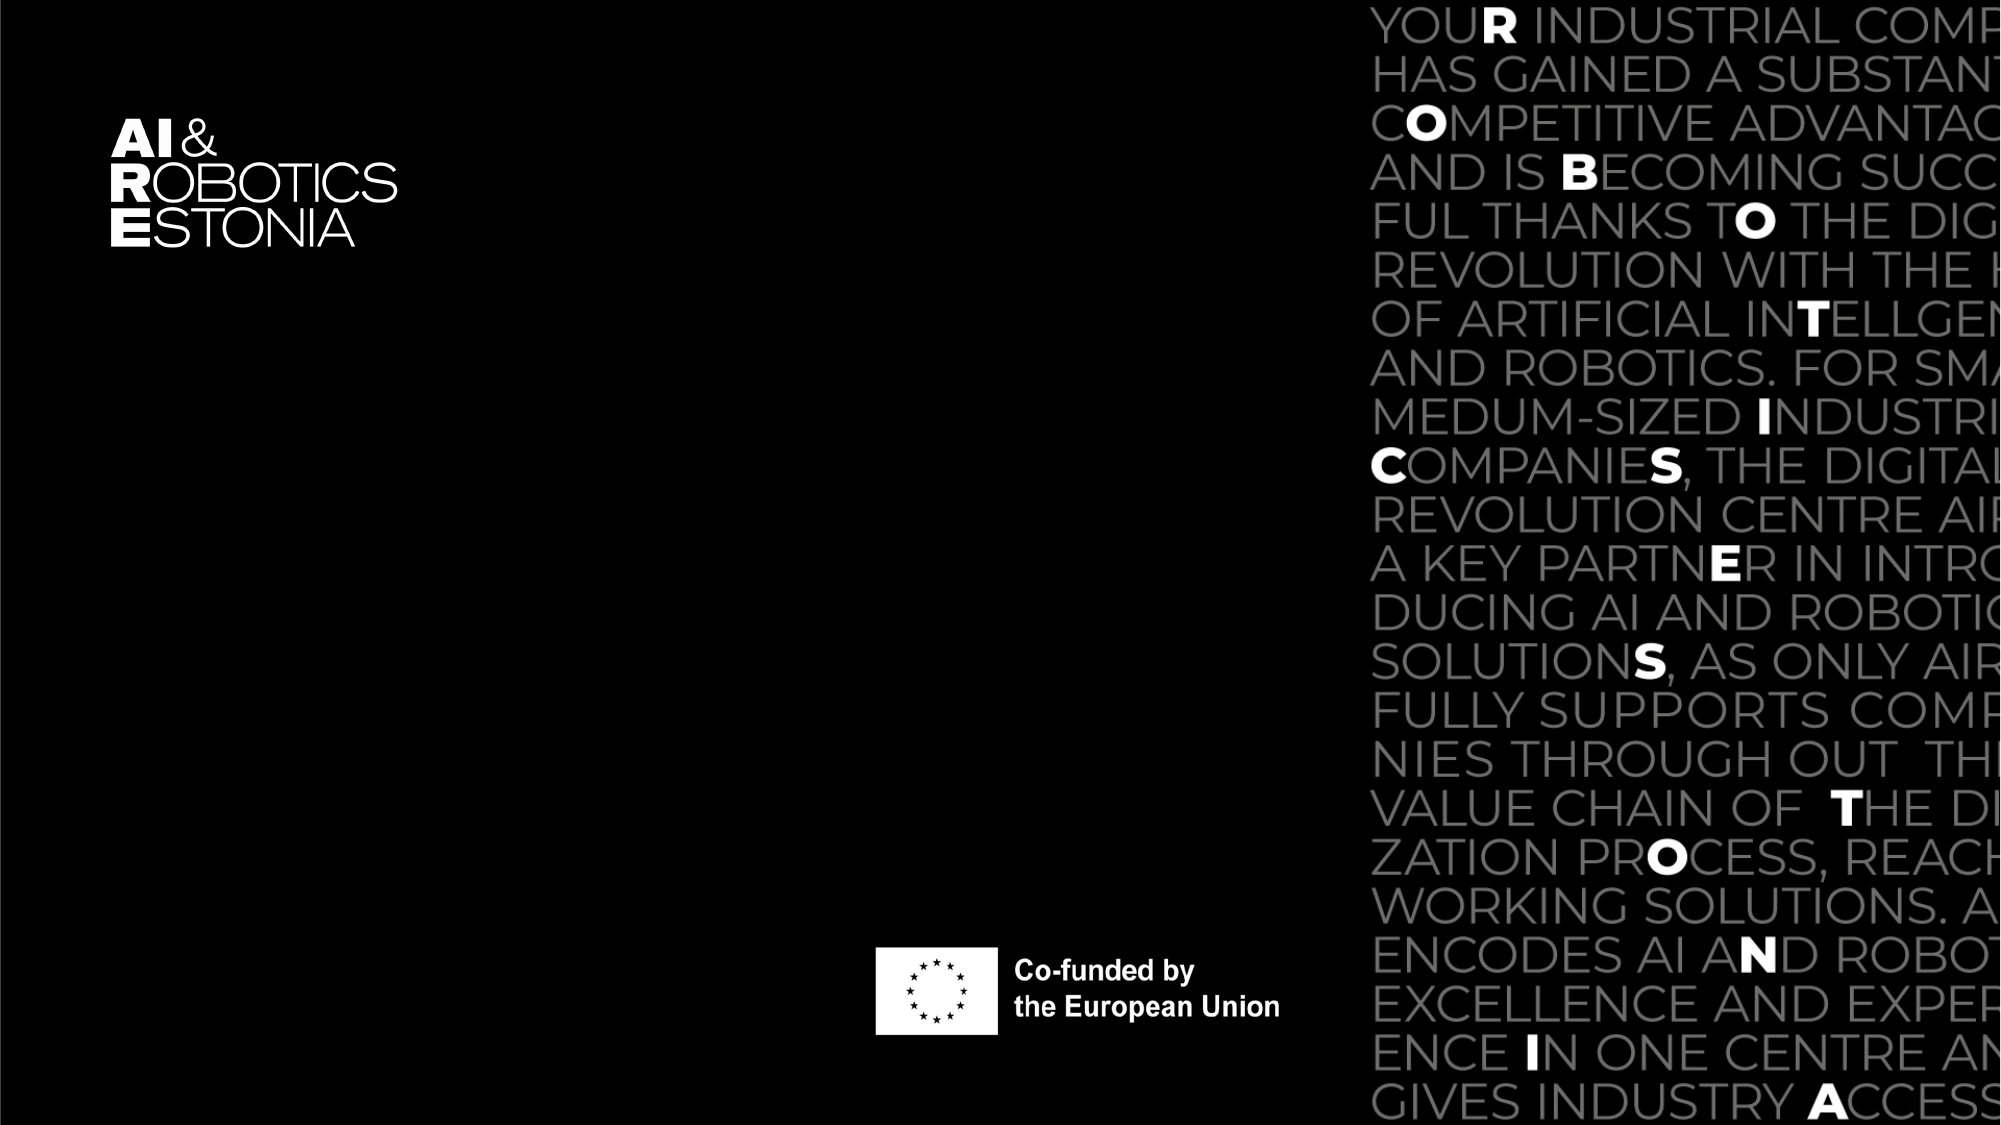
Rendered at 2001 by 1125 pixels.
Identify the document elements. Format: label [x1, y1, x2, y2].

text_box [5, 0, 822, 437]
picture [72, 79, 437, 285]
picture [0, 0, 2001, 1125]
